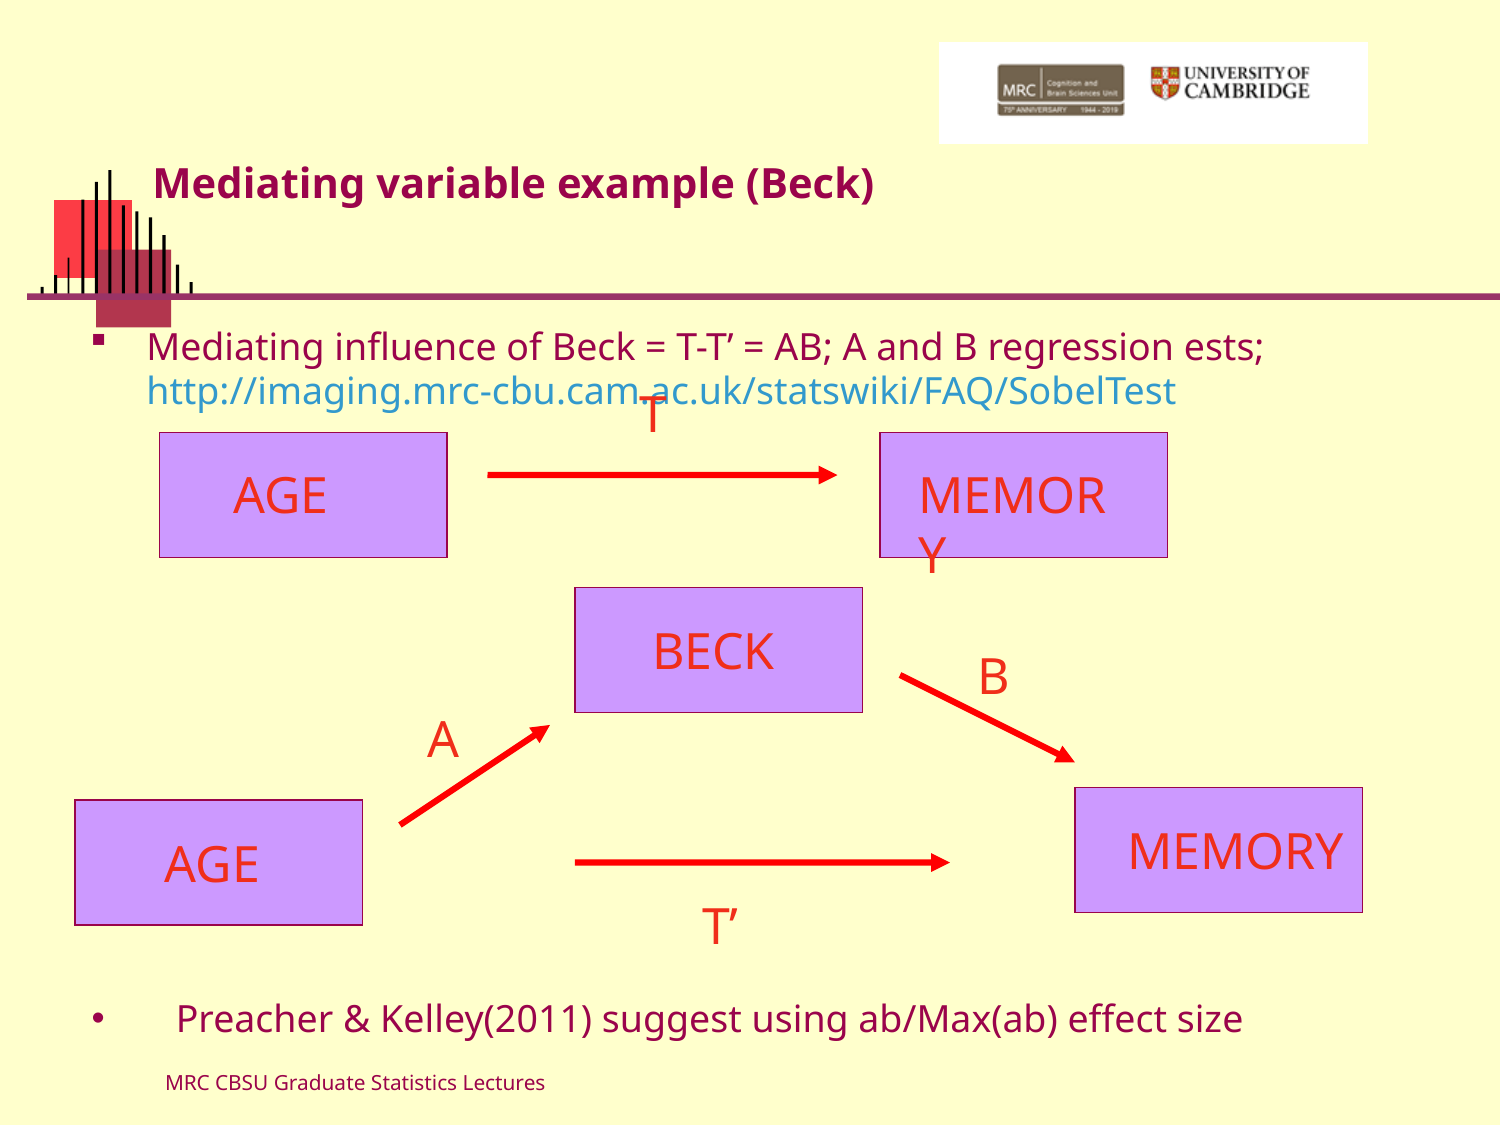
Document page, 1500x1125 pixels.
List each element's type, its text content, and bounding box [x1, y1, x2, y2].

text_box A [412, 699, 463, 775]
text_box T’ [687, 887, 850, 963]
text_box [159, 432, 447, 558]
text_box [574, 856, 950, 869]
list Mediating influence of Beck = T-T’ = AB; A and B regression ests; http://imaging.mrc-cbu.cam.ac.uk/statswiki/FAQ/SobelTest [75, 262, 1425, 1038]
text_box AGE [218, 456, 381, 531]
text_box MEMORY [903, 456, 1142, 591]
footer MRC CBSU Graduate Statistics Lectures [149, 1062, 988, 1101]
text_box Preacher & Kelley(2011) suggest using ab/Max(ab) effect size [76, 987, 1388, 1048]
picture [939, 42, 1368, 144]
text_box [399, 724, 550, 826]
text_box [879, 432, 1168, 558]
title Mediating variable example (Beck) [137, 137, 988, 233]
text_box MEMORY [1112, 812, 1375, 888]
text_box AGE [149, 824, 375, 900]
text_box BECK [637, 612, 838, 688]
text_box [74, 800, 363, 925]
text_box [574, 587, 863, 713]
text_box [975, 713, 1075, 763]
text_box [1074, 787, 1363, 913]
text_box [487, 468, 838, 482]
text_box T [624, 374, 800, 450]
text_box B [962, 637, 1088, 713]
